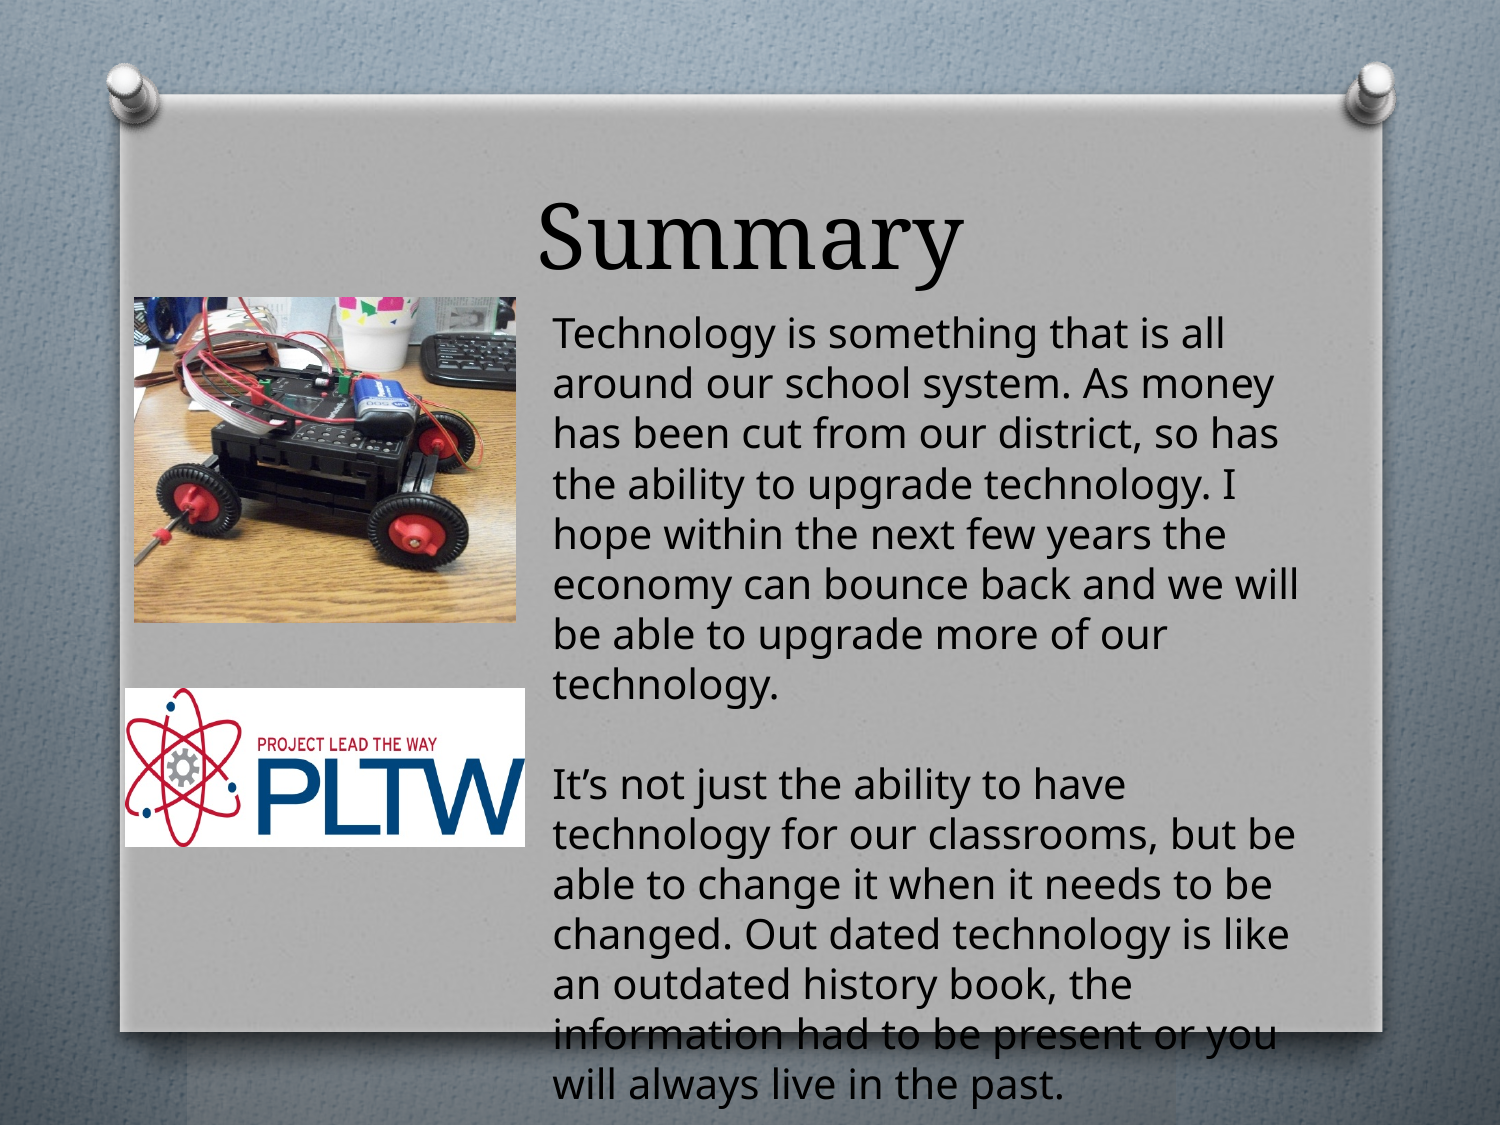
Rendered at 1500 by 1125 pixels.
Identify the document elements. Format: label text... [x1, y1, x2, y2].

picture [1317, 35, 1439, 156]
picture [124, 688, 526, 847]
text_box Technology is something that is all around our school system. As money has been cut from our district, so has the ability to upgrade technology. I hope within the next few years the economy can bounce back and we will be able to upgrade more of our technology. It’s not just the ability to have technology for our classrooms, but be able to change it when it needs to be changed. Out dated technology is like an outdated history book, the information had to be present or you will always live in the past. [537, 299, 1350, 1115]
picture [75, 29, 198, 153]
title Summary [179, 134, 1323, 332]
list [133, 297, 517, 623]
